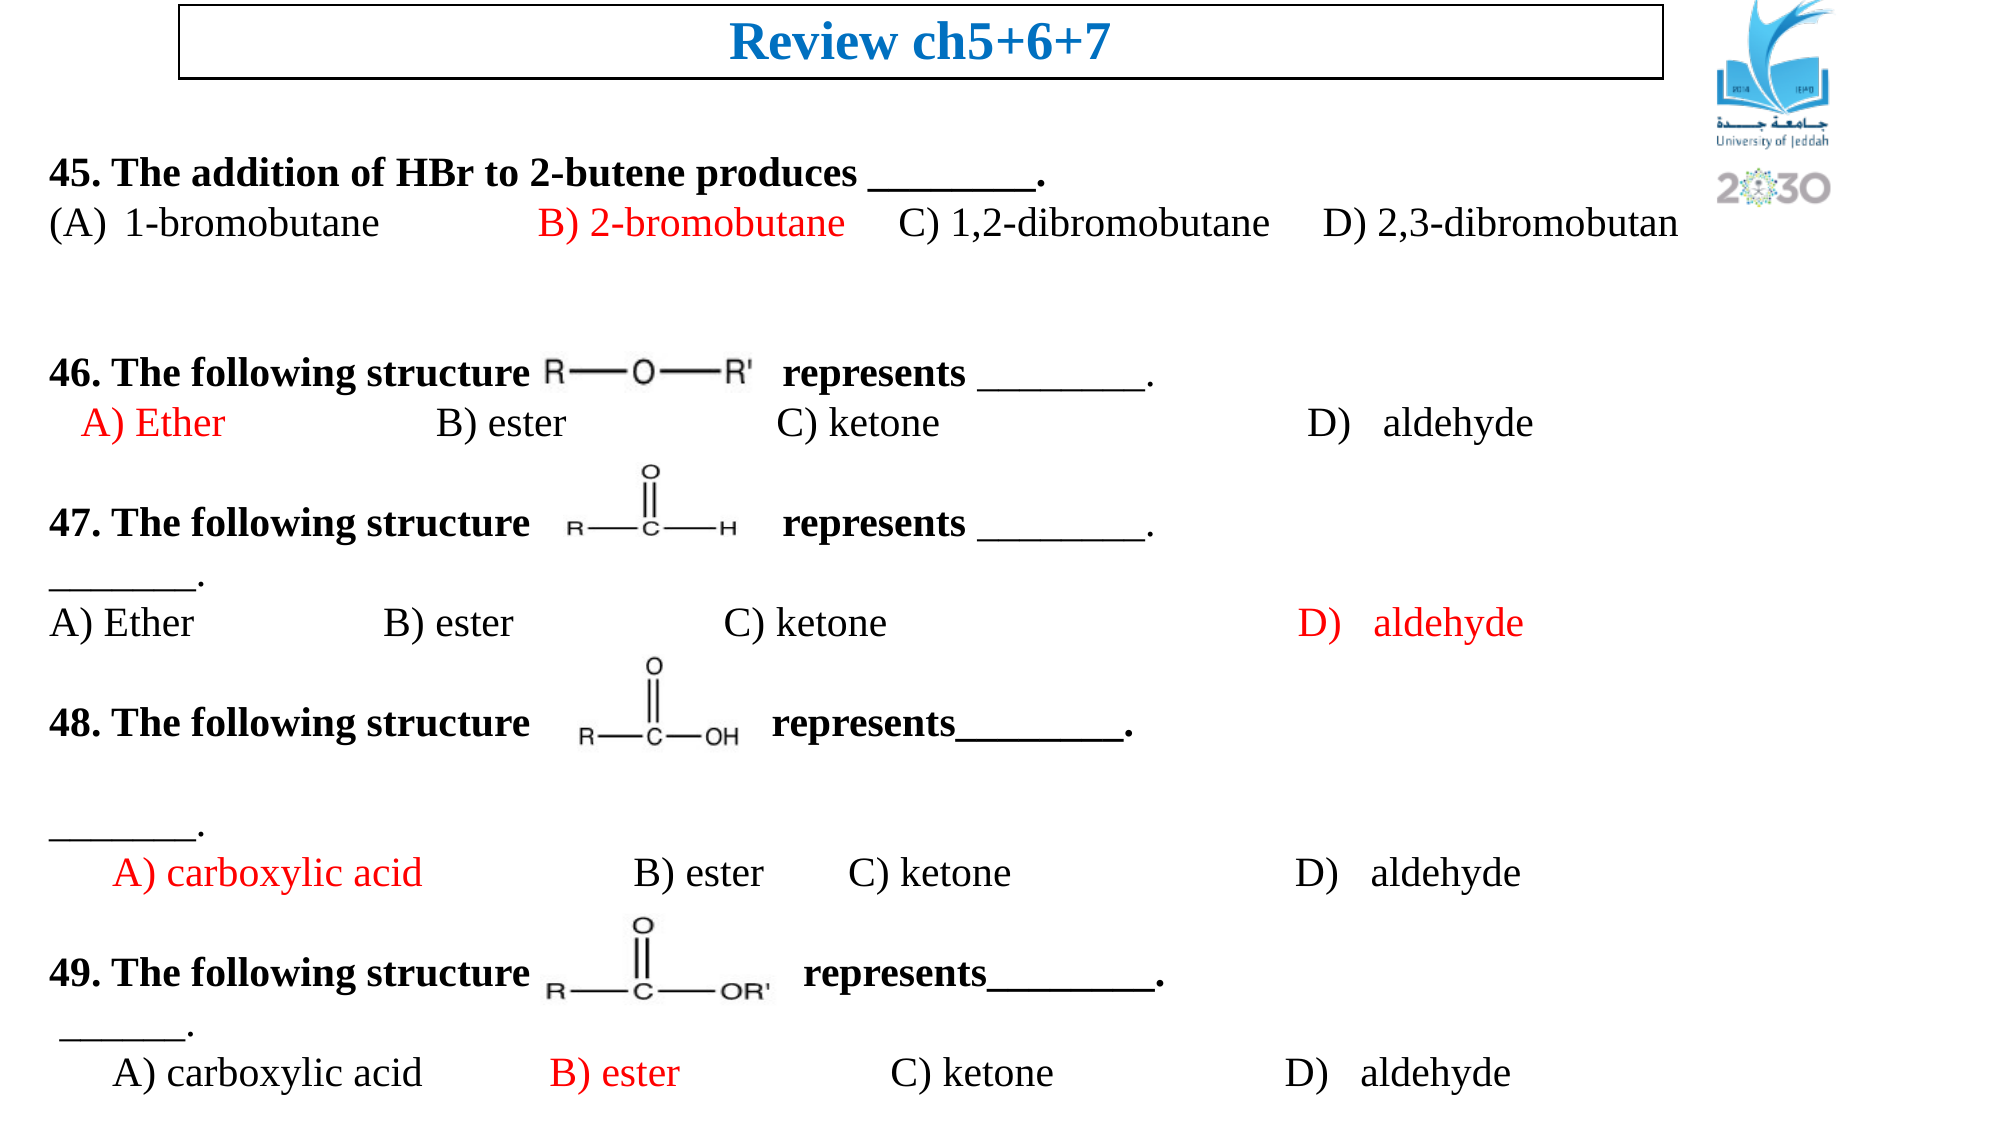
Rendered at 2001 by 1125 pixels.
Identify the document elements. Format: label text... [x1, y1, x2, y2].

text_box Review ch5+6+7 [178, 4, 1664, 80]
picture [540, 913, 785, 1009]
picture [563, 462, 739, 537]
text_box 45. The addition of HBr to 2-butene produces ________. 1-bromobutane B) 2-bromobutane C) 1,2-dibromobutane D) 2,3-dibromobutan 46. The following structure represents ________. A) Ether B) ester C) ketone D) aldehyde 47. The following structure represents ________. _______. A) Ether B) ester C) ketone D) aldehyde 48. The following structure represents________. _______. A) carboxylic acid B) ester C) ketone D) aldehyde 49. The following structure represents________. ______. A) carboxylic acid B) ester C) ketone D) aldehyde [34, 137, 1695, 1125]
picture [577, 654, 739, 754]
picture [1697, 0, 1851, 213]
picture [540, 351, 762, 393]
